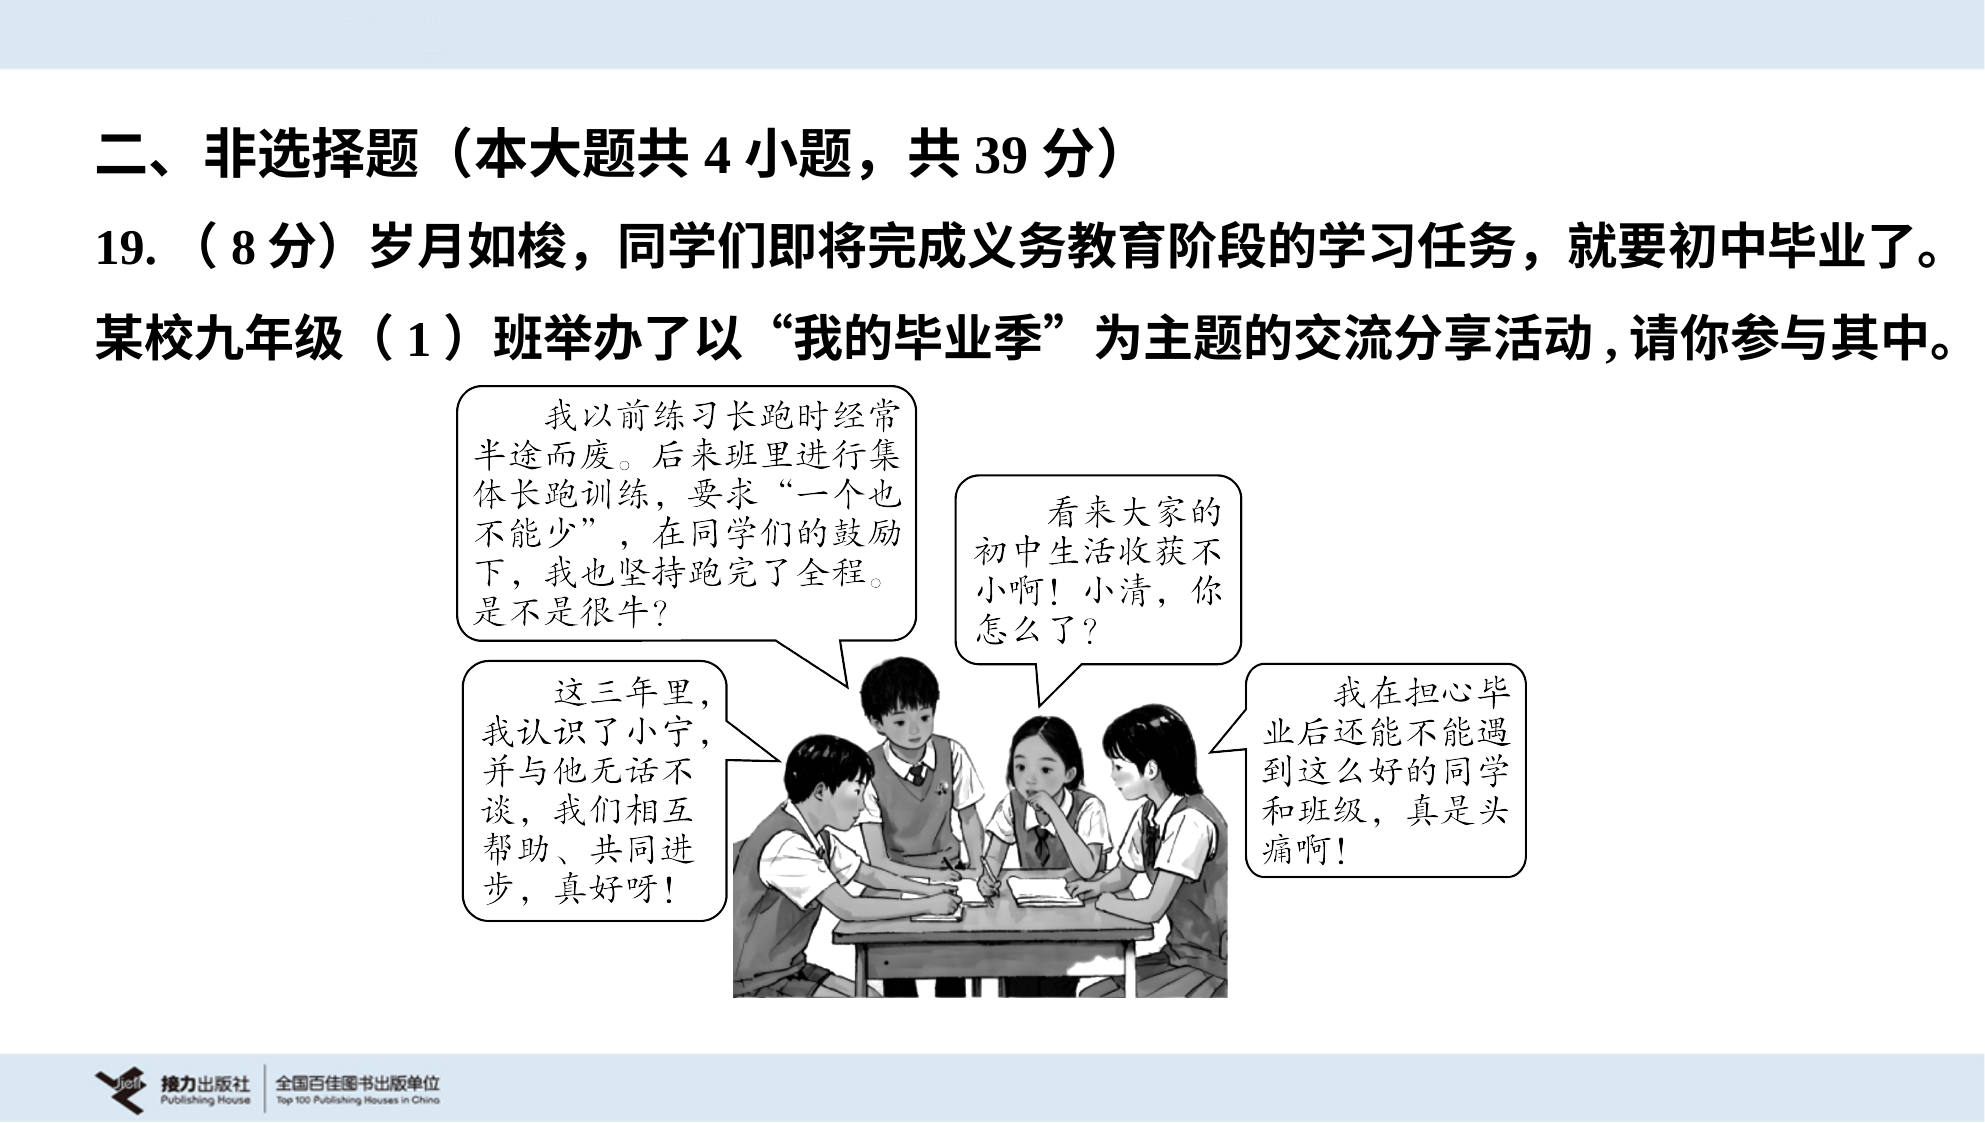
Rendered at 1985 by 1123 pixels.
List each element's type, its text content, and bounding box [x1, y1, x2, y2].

text_box 二、非选择题（本大题共4小题，共39分） [94, 88, 1892, 183]
picture [0, 0, 1985, 1122]
text_box 19.（8分）岁月如梭，同学们即将完成义务教育阶段的学习任务，就要初中毕业了。 某校九年级（1）班举办了以“我的毕业季”为主题的交流分享活动,请你参与其中。 [94, 183, 1892, 367]
